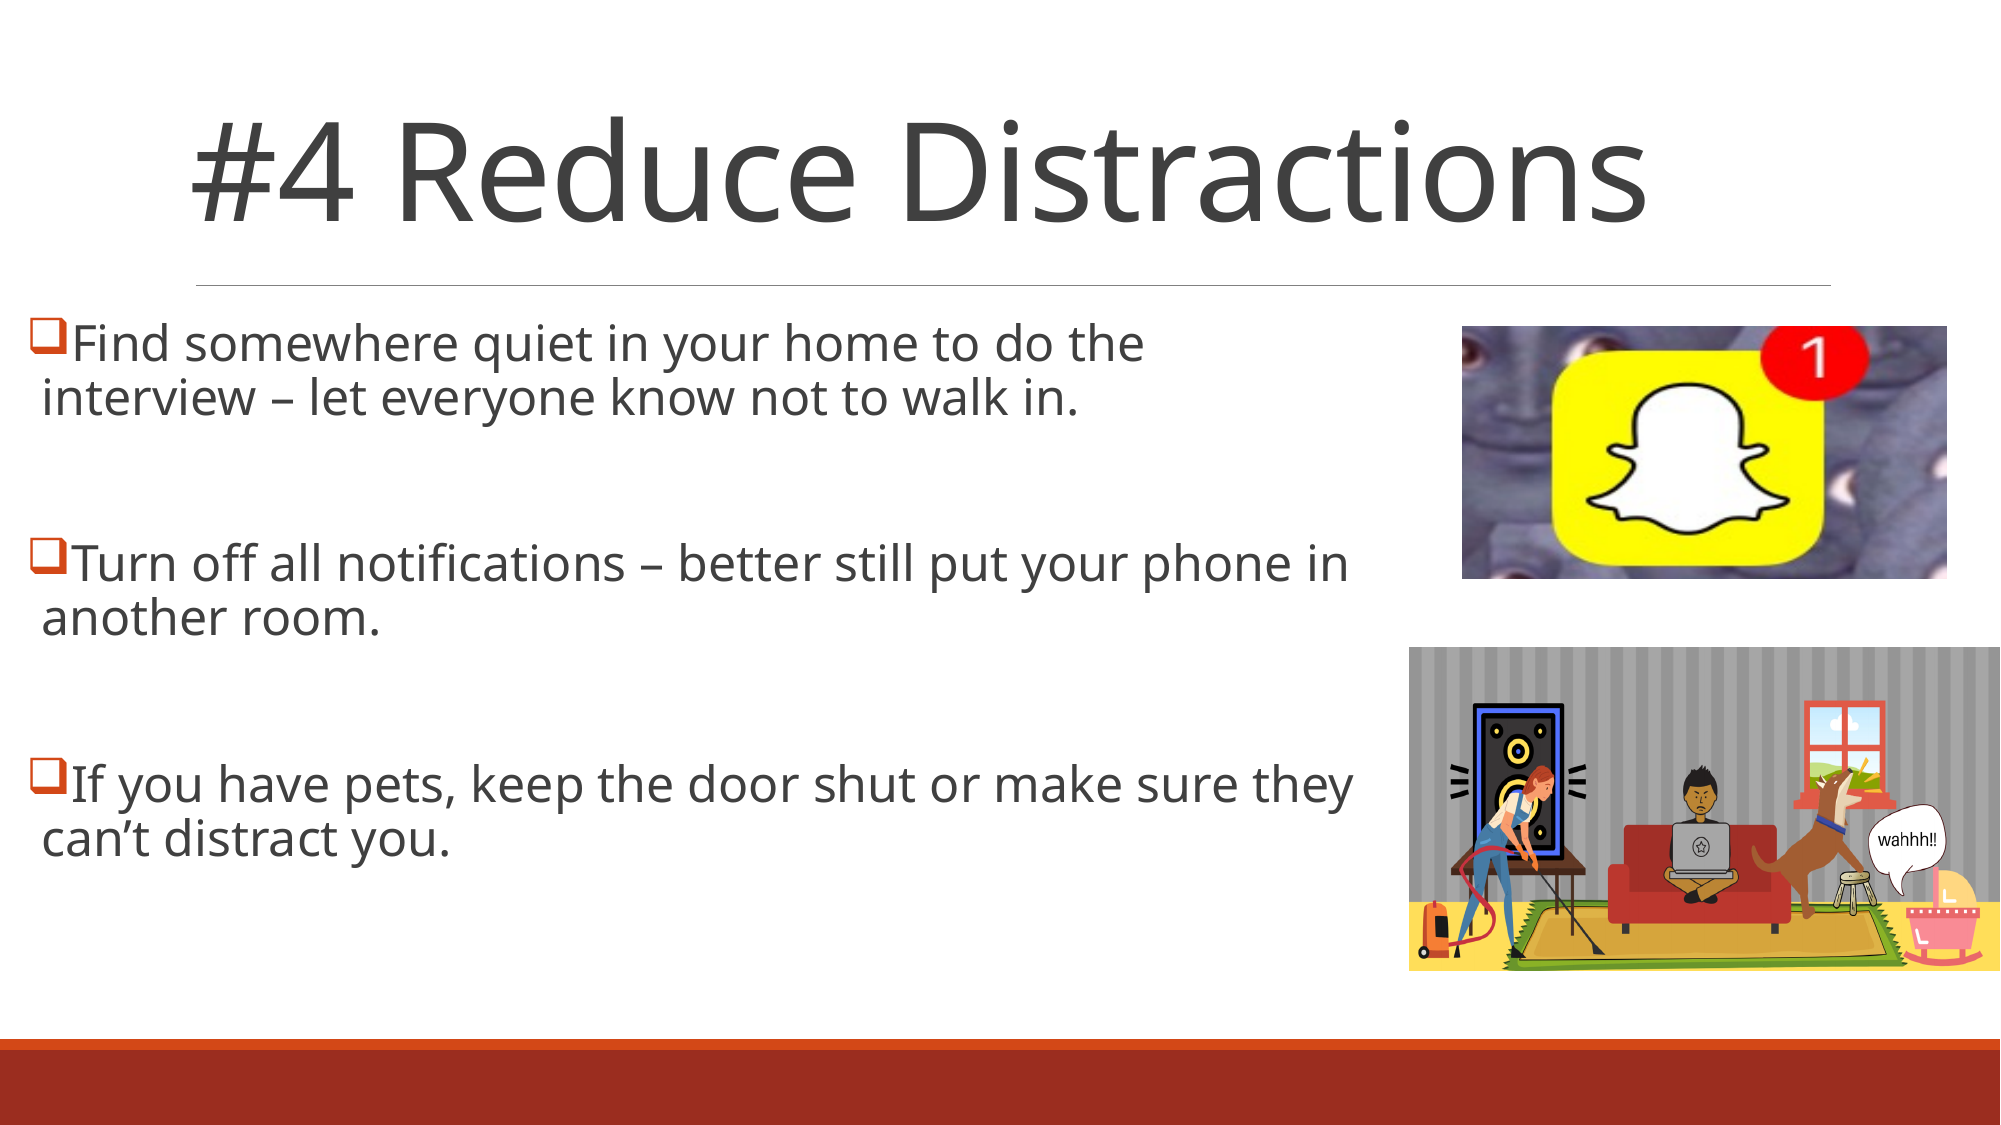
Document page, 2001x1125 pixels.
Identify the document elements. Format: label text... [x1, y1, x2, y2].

picture [1408, 646, 2000, 972]
list Find somewhere quiet in your home to do the interview – let everyone know not to walk in. Turn off all notifications – better still put your phone in another room. If you have pets, keep the door shut or make sure they can’t distract you. [26, 310, 1375, 1011]
picture [1461, 326, 1948, 579]
title #4 Reduce Distractions [174, 19, 1825, 258]
